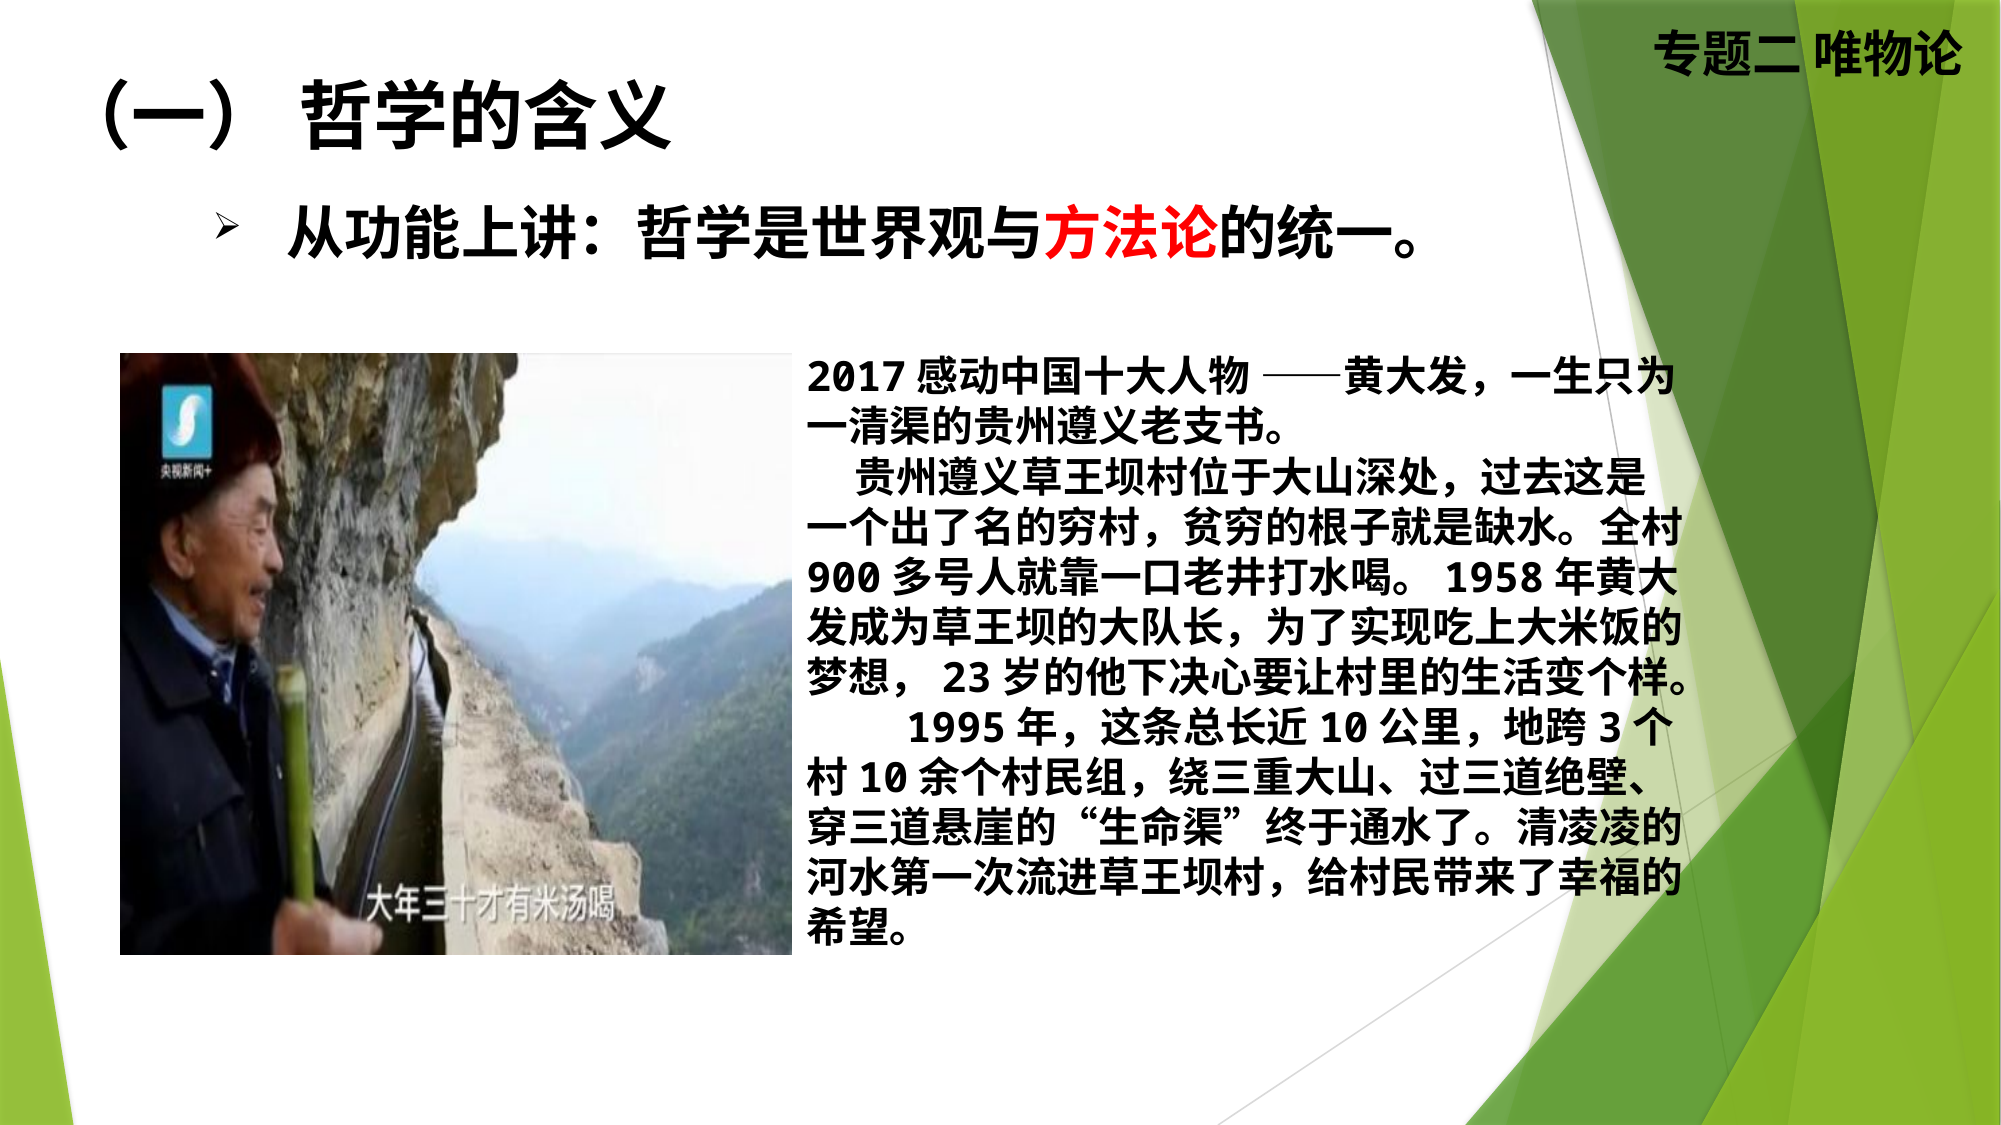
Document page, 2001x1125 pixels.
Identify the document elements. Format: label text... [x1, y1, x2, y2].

text_box 2017感动中国十大人物 ——黄大发，一生只为一清渠的贵州遵义老支书。 贵州遵义草王坝村位于大山深处，过去这是一个出了名的穷村，贫穷的根子就是缺水。全村900多号人就靠一口老井打水喝。1958年黄大发成为草王坝的大队长，为了实现吃上大米饭的梦想，23岁的他下决心要让村里的生活变个样。 1995年，这条总长近10公里，地跨3个村10余个村民组，绕三重大山、过三道绝壁、穿三道悬崖的“生命渠”终于通水了。清凌凌的河水第一次流进草王坝村，给村民带来了幸福的希望。 [791, 342, 1700, 958]
picture [119, 352, 793, 956]
text_box 从功能上讲：哲学是世界观与方法论的统一。 [197, 188, 1714, 274]
text_box （一） 哲学的含义 [41, 61, 1107, 167]
